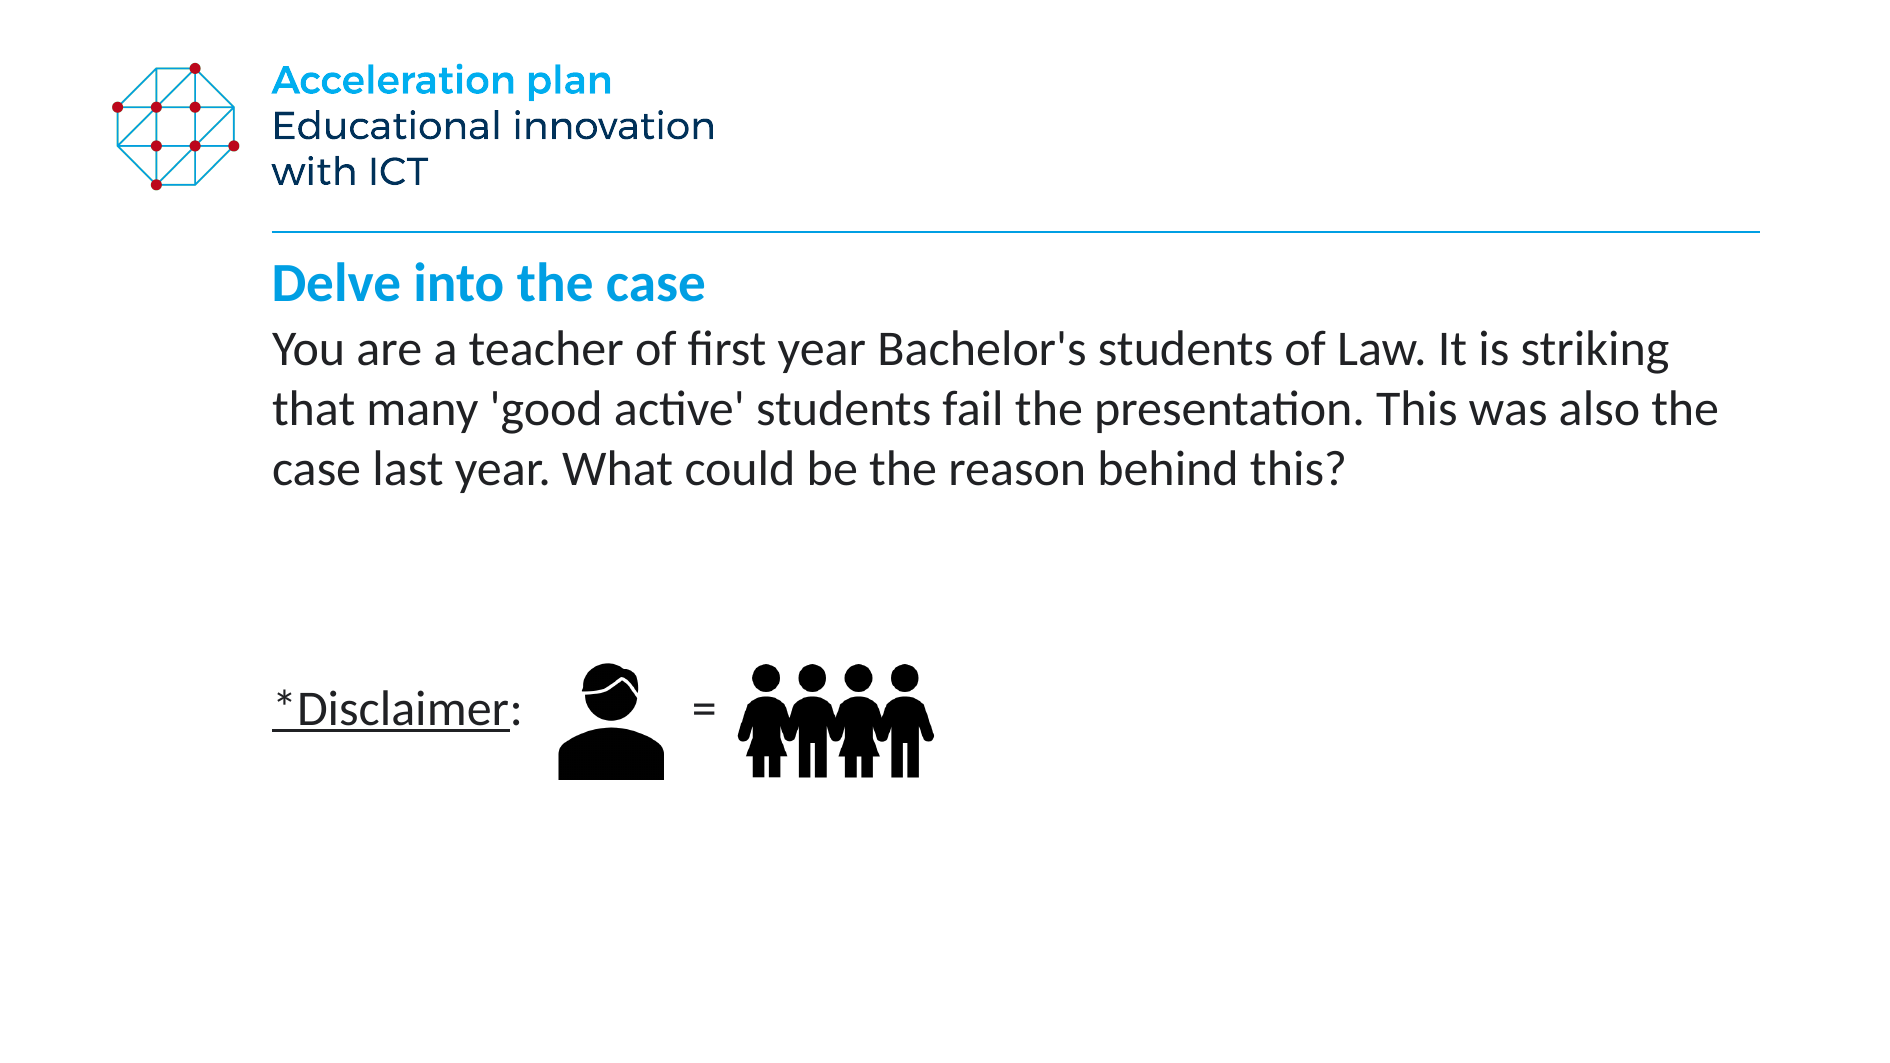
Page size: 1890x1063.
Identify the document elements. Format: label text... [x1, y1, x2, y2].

picture [268, 0, 717, 188]
picture [723, 613, 945, 835]
picture [532, 645, 690, 803]
picture [111, 61, 240, 191]
text_box You are a teacher of first year Bachelor's students of Law. It is striking that many 'good active' students fail the presentation. This was also the case last year. What could be the reason behind this? *Disclaimer: = [257, 307, 1749, 743]
title Delve into the case [271, 246, 1469, 307]
